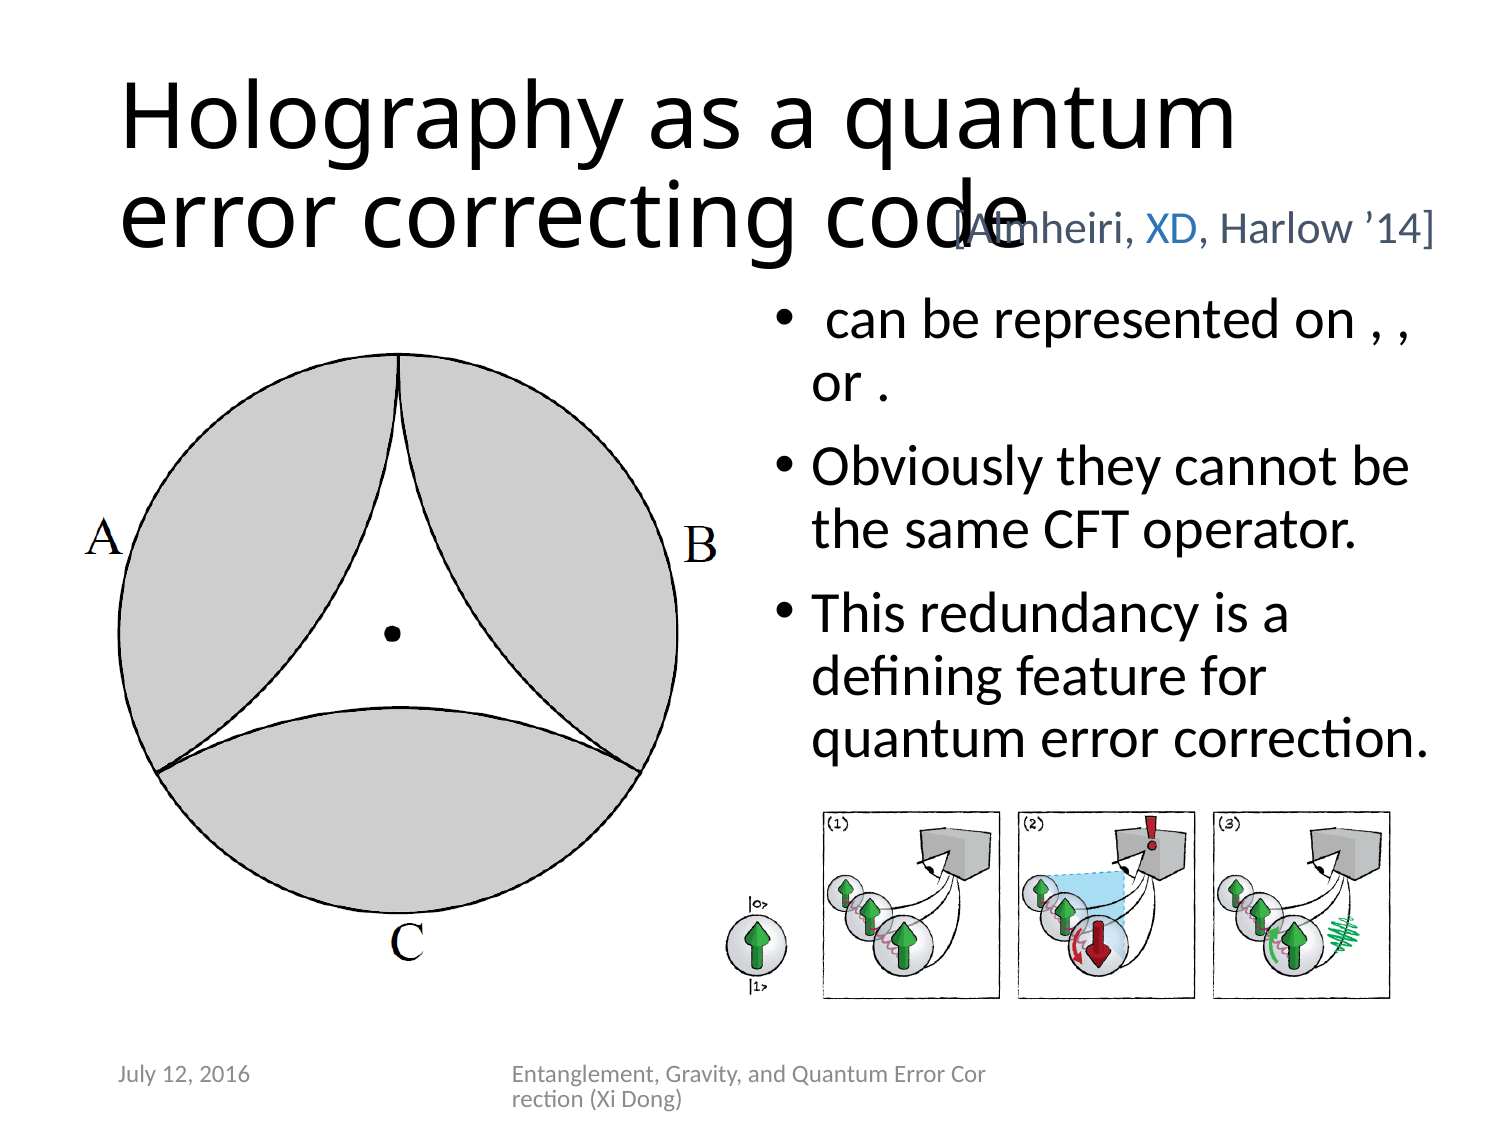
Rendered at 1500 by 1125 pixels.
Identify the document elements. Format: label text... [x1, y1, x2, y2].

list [82, 350, 720, 962]
picture [721, 807, 1397, 1003]
title Holography as a quantum error correcting code [103, 59, 1397, 278]
footer Entanglement, Gravity, and Quantum Error Correction (Xi Dong) [496, 1042, 1004, 1103]
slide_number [103, 1042, 441, 1103]
text_box [Almheiri, XD, Harlow ’14] [888, 190, 1500, 261]
